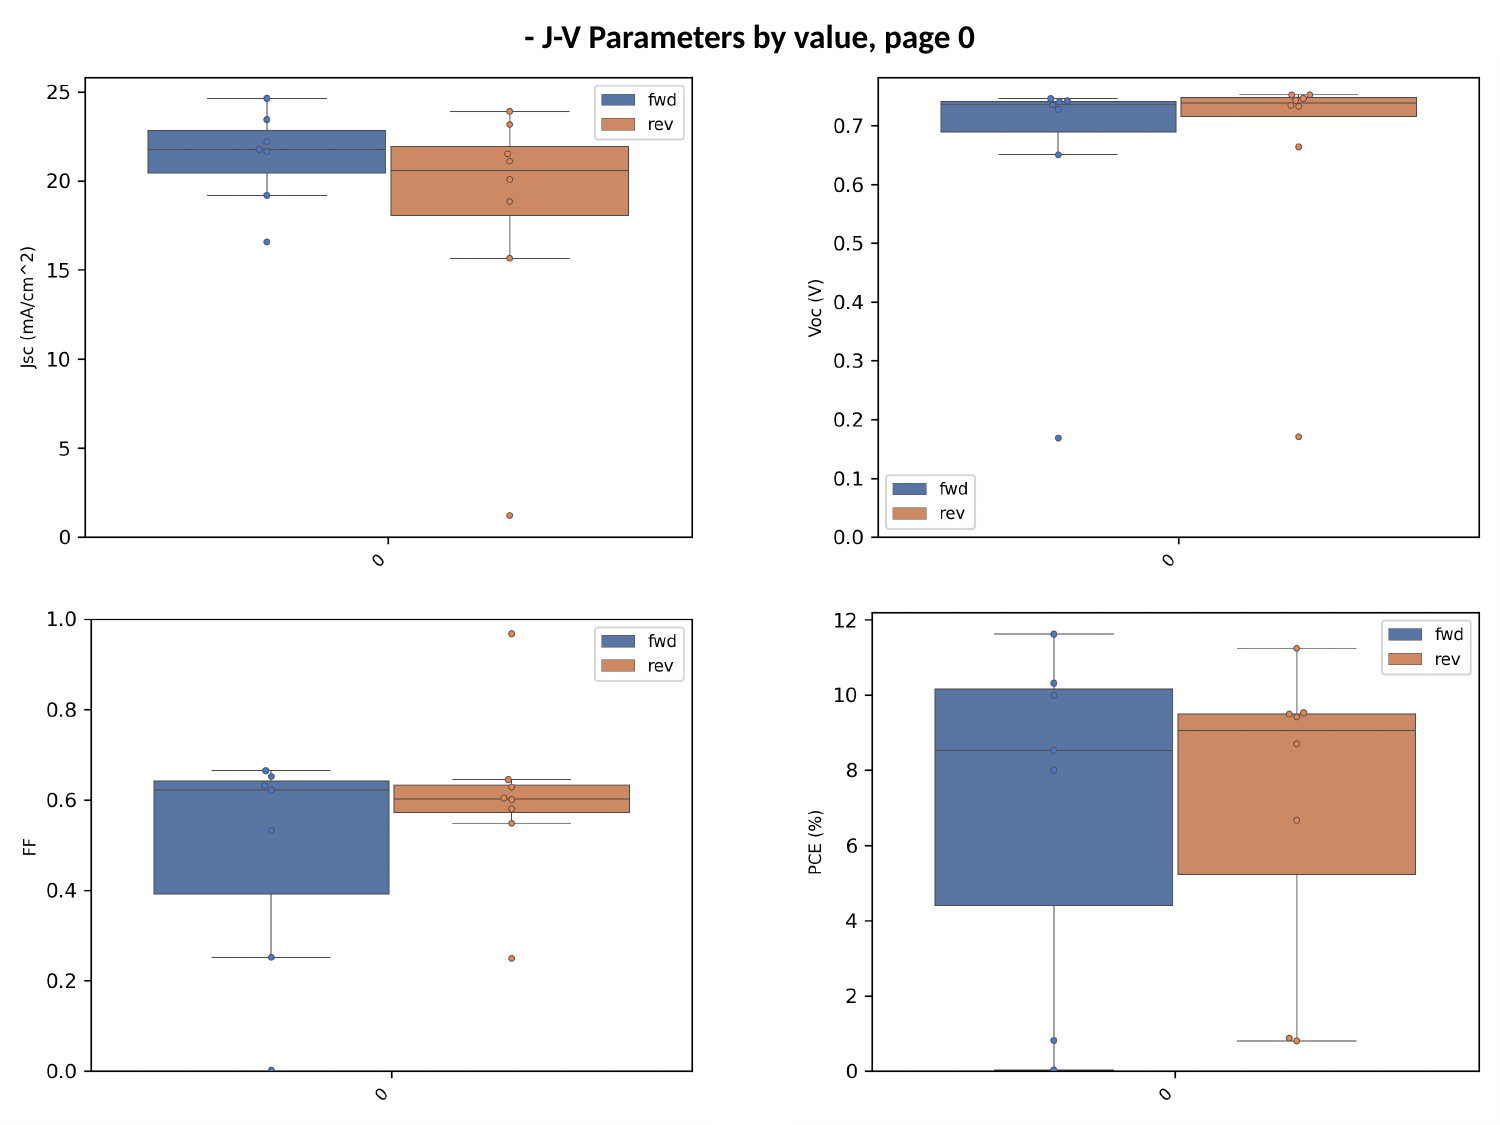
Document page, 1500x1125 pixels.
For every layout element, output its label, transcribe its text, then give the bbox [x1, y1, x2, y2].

picture [0, 56, 713, 1125]
title - J-V Parameters by value, page 0 [0, 0, 1500, 75]
picture [787, 56, 1500, 1125]
